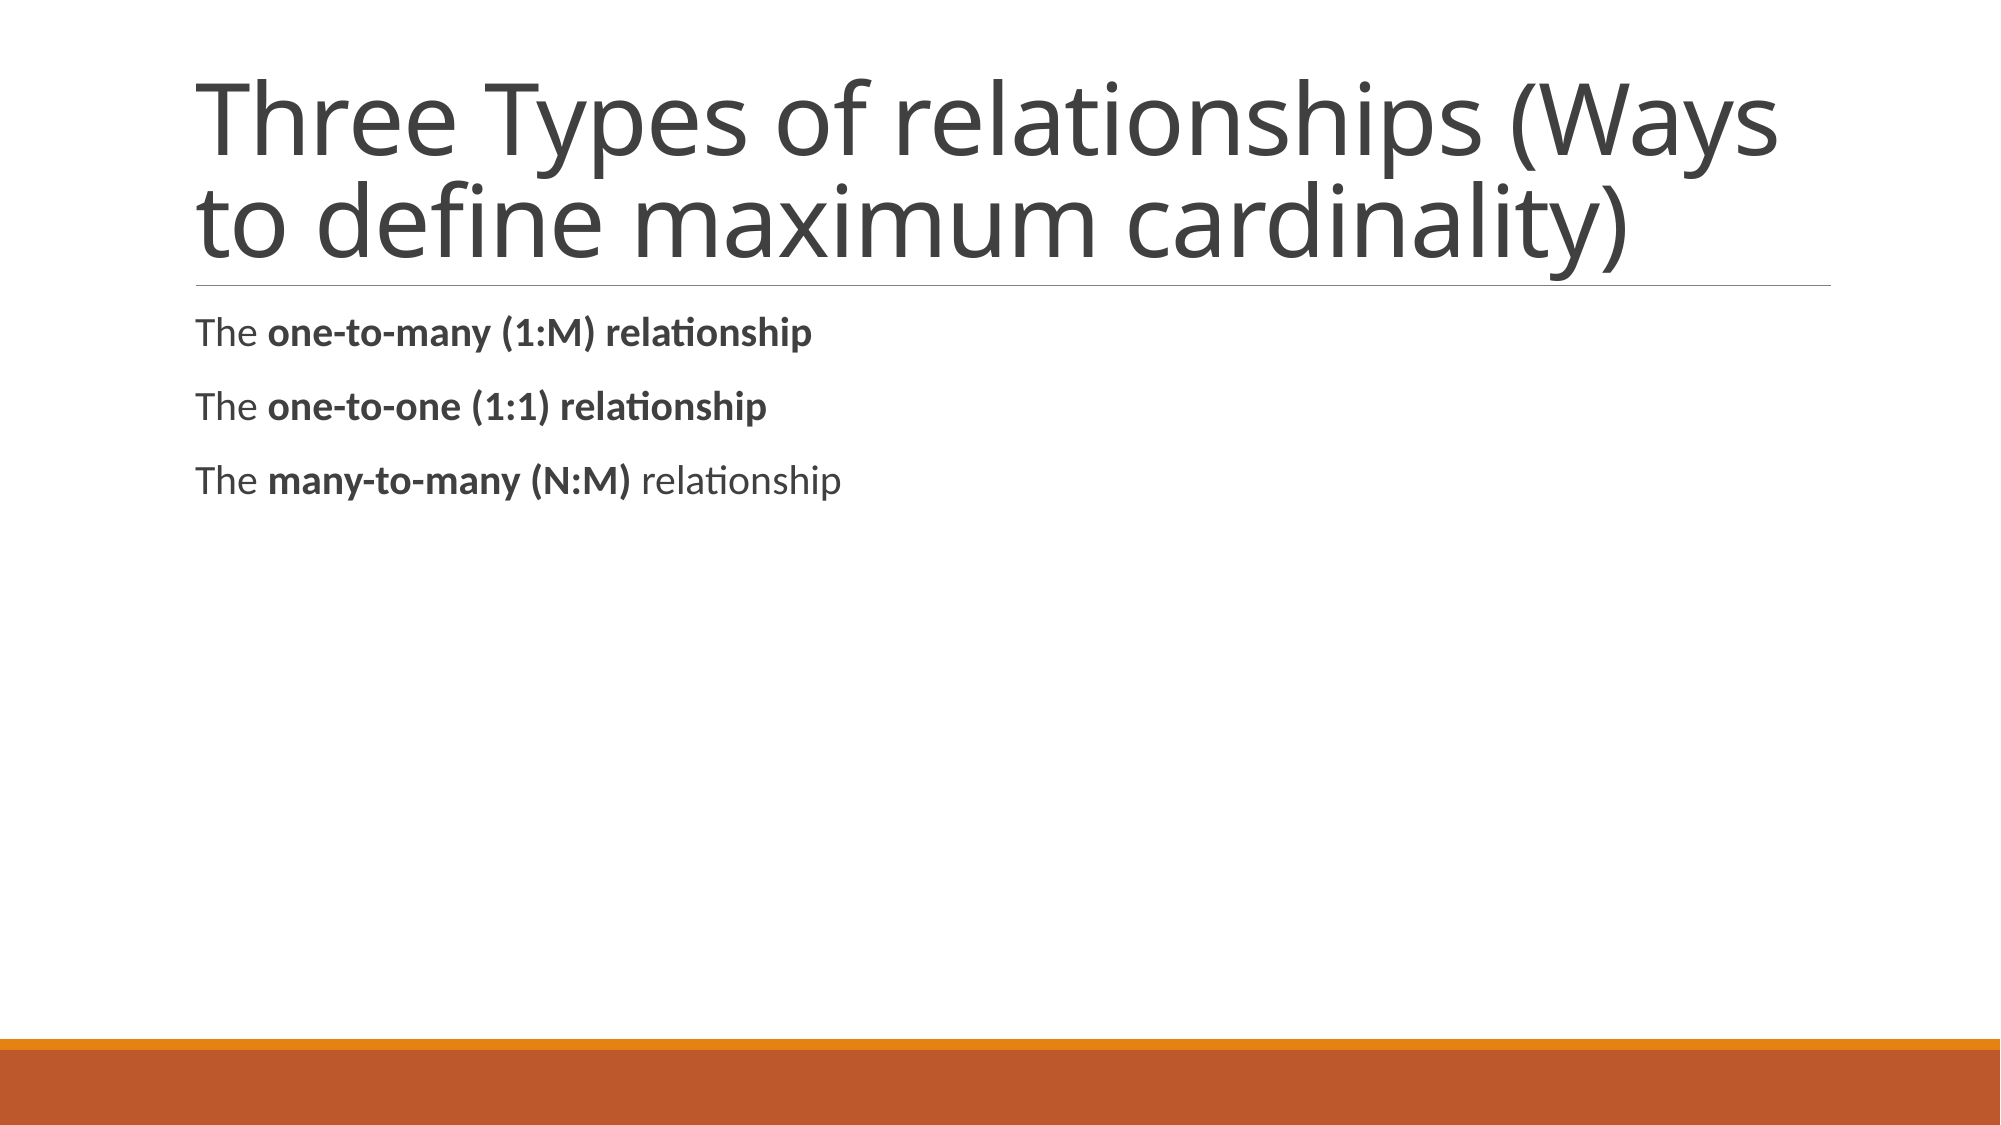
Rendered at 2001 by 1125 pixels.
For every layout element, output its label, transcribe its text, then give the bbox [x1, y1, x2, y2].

list The one-to-many (1:M) relationship The one-to-one (1:1) relationship The many-to-many (N:M) relationship [180, 302, 1830, 963]
title Three Types of relationships (Ways to define maximum cardinality) [180, 47, 1830, 285]
